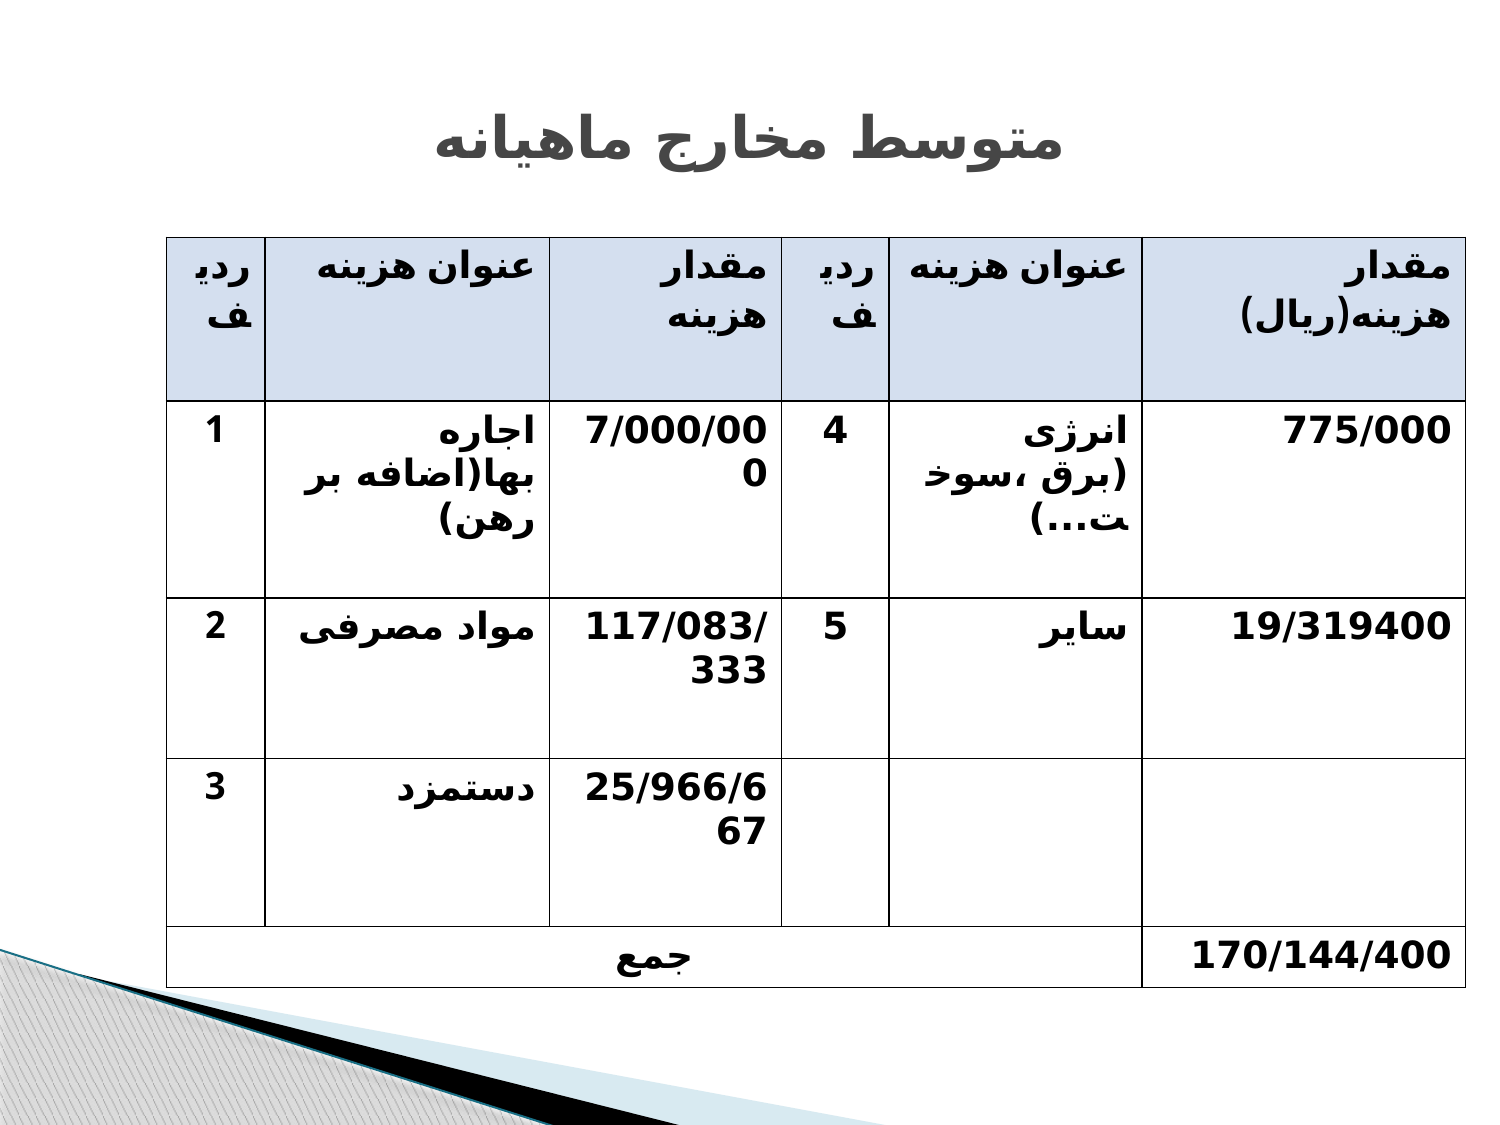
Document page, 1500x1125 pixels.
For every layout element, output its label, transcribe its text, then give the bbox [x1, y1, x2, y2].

table_cell انرژی (برق ،سوخت...) [890, 402, 1141, 597]
table_cell 117/083/333 [550, 599, 781, 758]
table_cell 3 [167, 759, 264, 926]
table_cell 25/966/667 [550, 759, 781, 926]
table_cell [1143, 759, 1465, 926]
table_cell جمع [167, 927, 1141, 987]
table_cell مواد مصرفی [266, 599, 549, 758]
table_cell 4 [782, 402, 888, 597]
table_cell 7/000/000 [550, 402, 781, 597]
table_header عنوان هزینه [890, 238, 1141, 400]
table_cell 170/144/400 [1143, 927, 1465, 987]
table_header ردیف [167, 238, 264, 400]
table_cell [890, 759, 1141, 926]
table_cell 775/000 [1143, 402, 1465, 597]
table_cell 19/319400 [1143, 599, 1465, 758]
table_cell [782, 759, 888, 926]
table_cell 2 [167, 599, 264, 758]
table_cell سایر [890, 599, 1141, 758]
table_cell 1 [167, 402, 264, 597]
table_cell 5 [782, 599, 888, 758]
table_header ردیف [782, 238, 888, 400]
table_header عنوان هزینه [266, 238, 549, 400]
table_header مقدار هزینه(ریال) [1143, 238, 1465, 400]
table_header مقدار هزینه [550, 238, 781, 400]
table_cell دستمزد [266, 759, 549, 926]
title متوسط مخارج ماهیانه [75, 45, 1425, 233]
table_cell اجاره بها(اضافه بر رهن) [266, 402, 549, 597]
